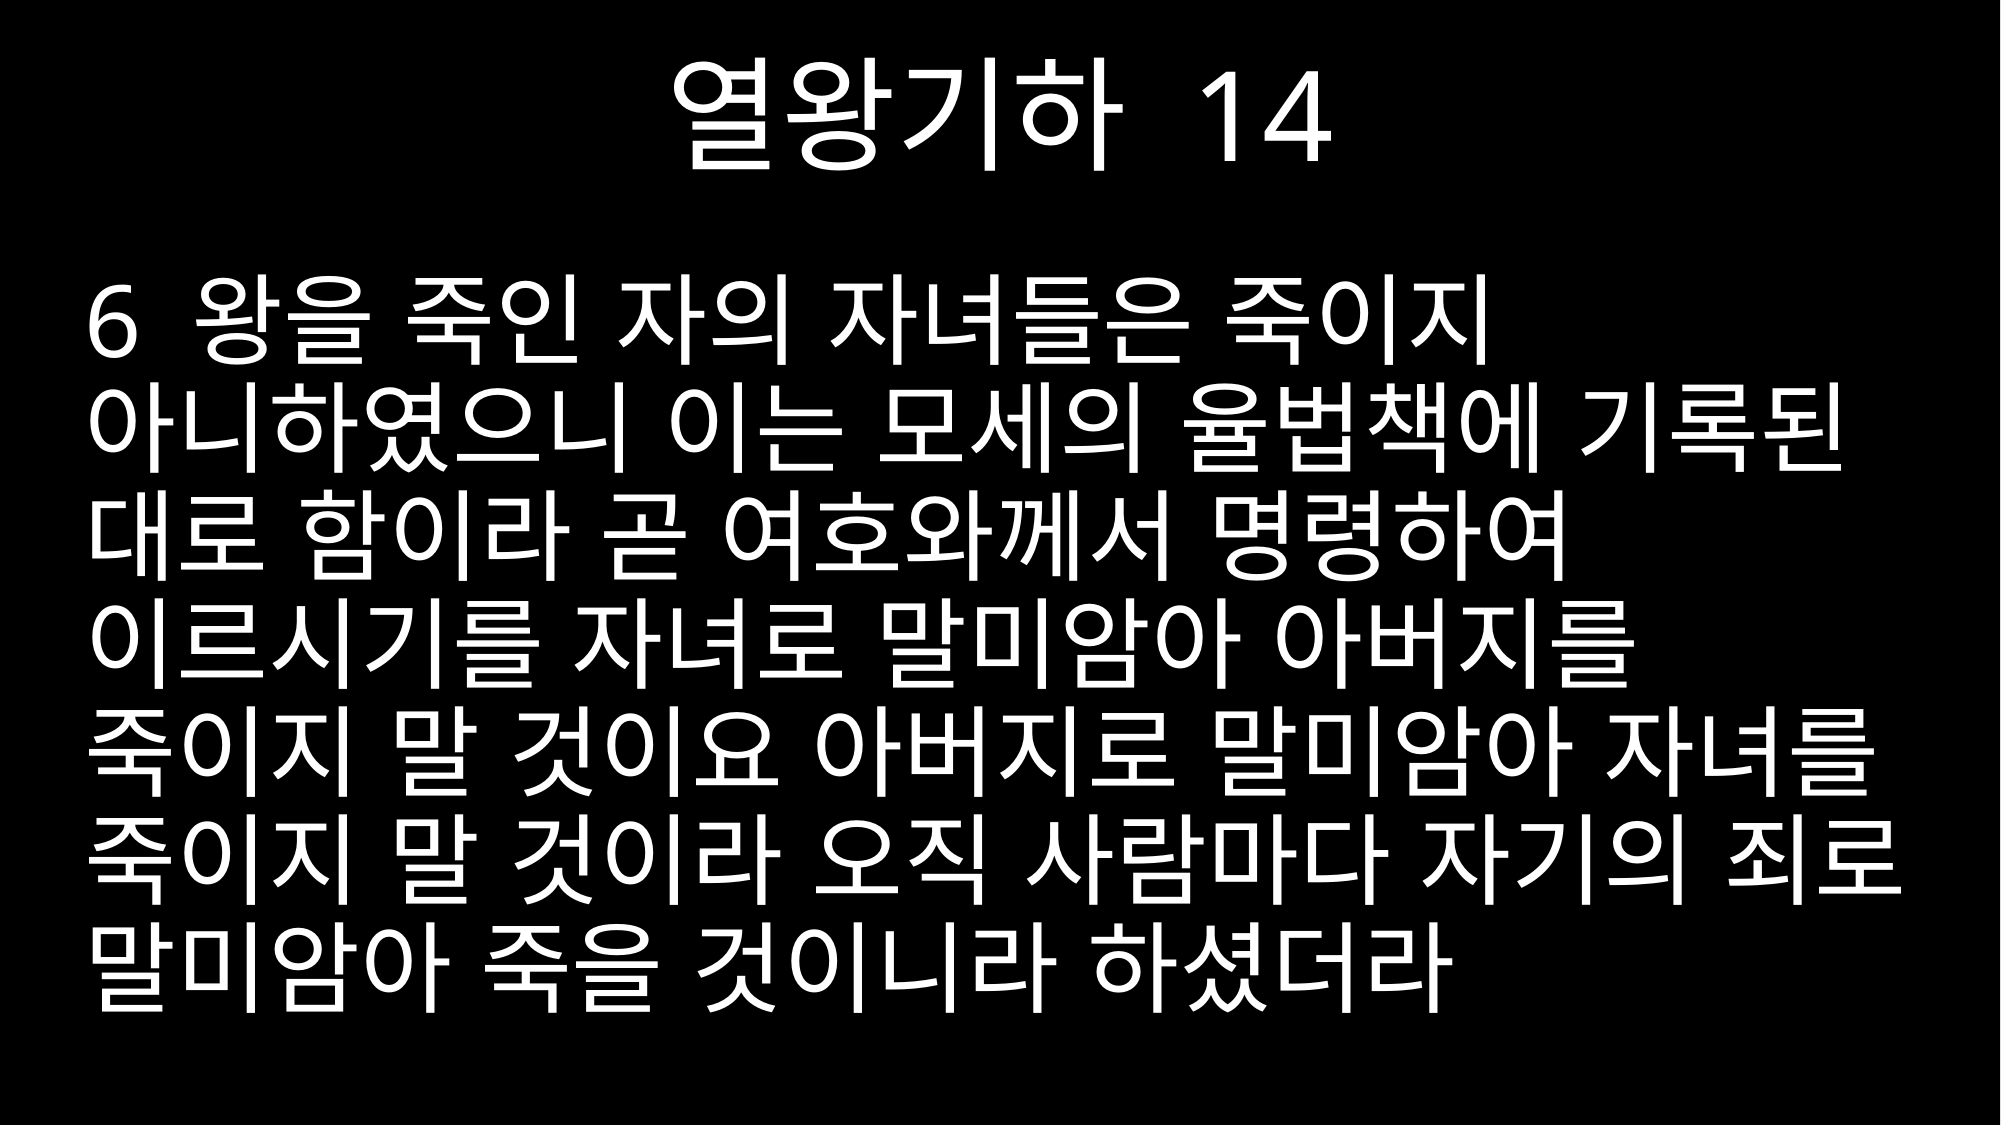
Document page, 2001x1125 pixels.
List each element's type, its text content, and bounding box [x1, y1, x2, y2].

list 6 왕을 죽인 자의 자녀들은 죽이지 아니하였으니 이는 모세의 율법책에 기록된 대로 함이라 곧 여호와께서 명령하여 이르시기를 자녀로 말미암아 아버지를 죽이지 말 것이요 아버지로 말미암아 자녀를 죽이지 말 것이라 오직 사람마다 자기의 죄로 말미암아 죽을 것이니라 하셨더라 [69, 263, 1953, 423]
footer 열왕기하 14 [0, 32, 2000, 192]
picture [0, 0, 2001, 1125]
